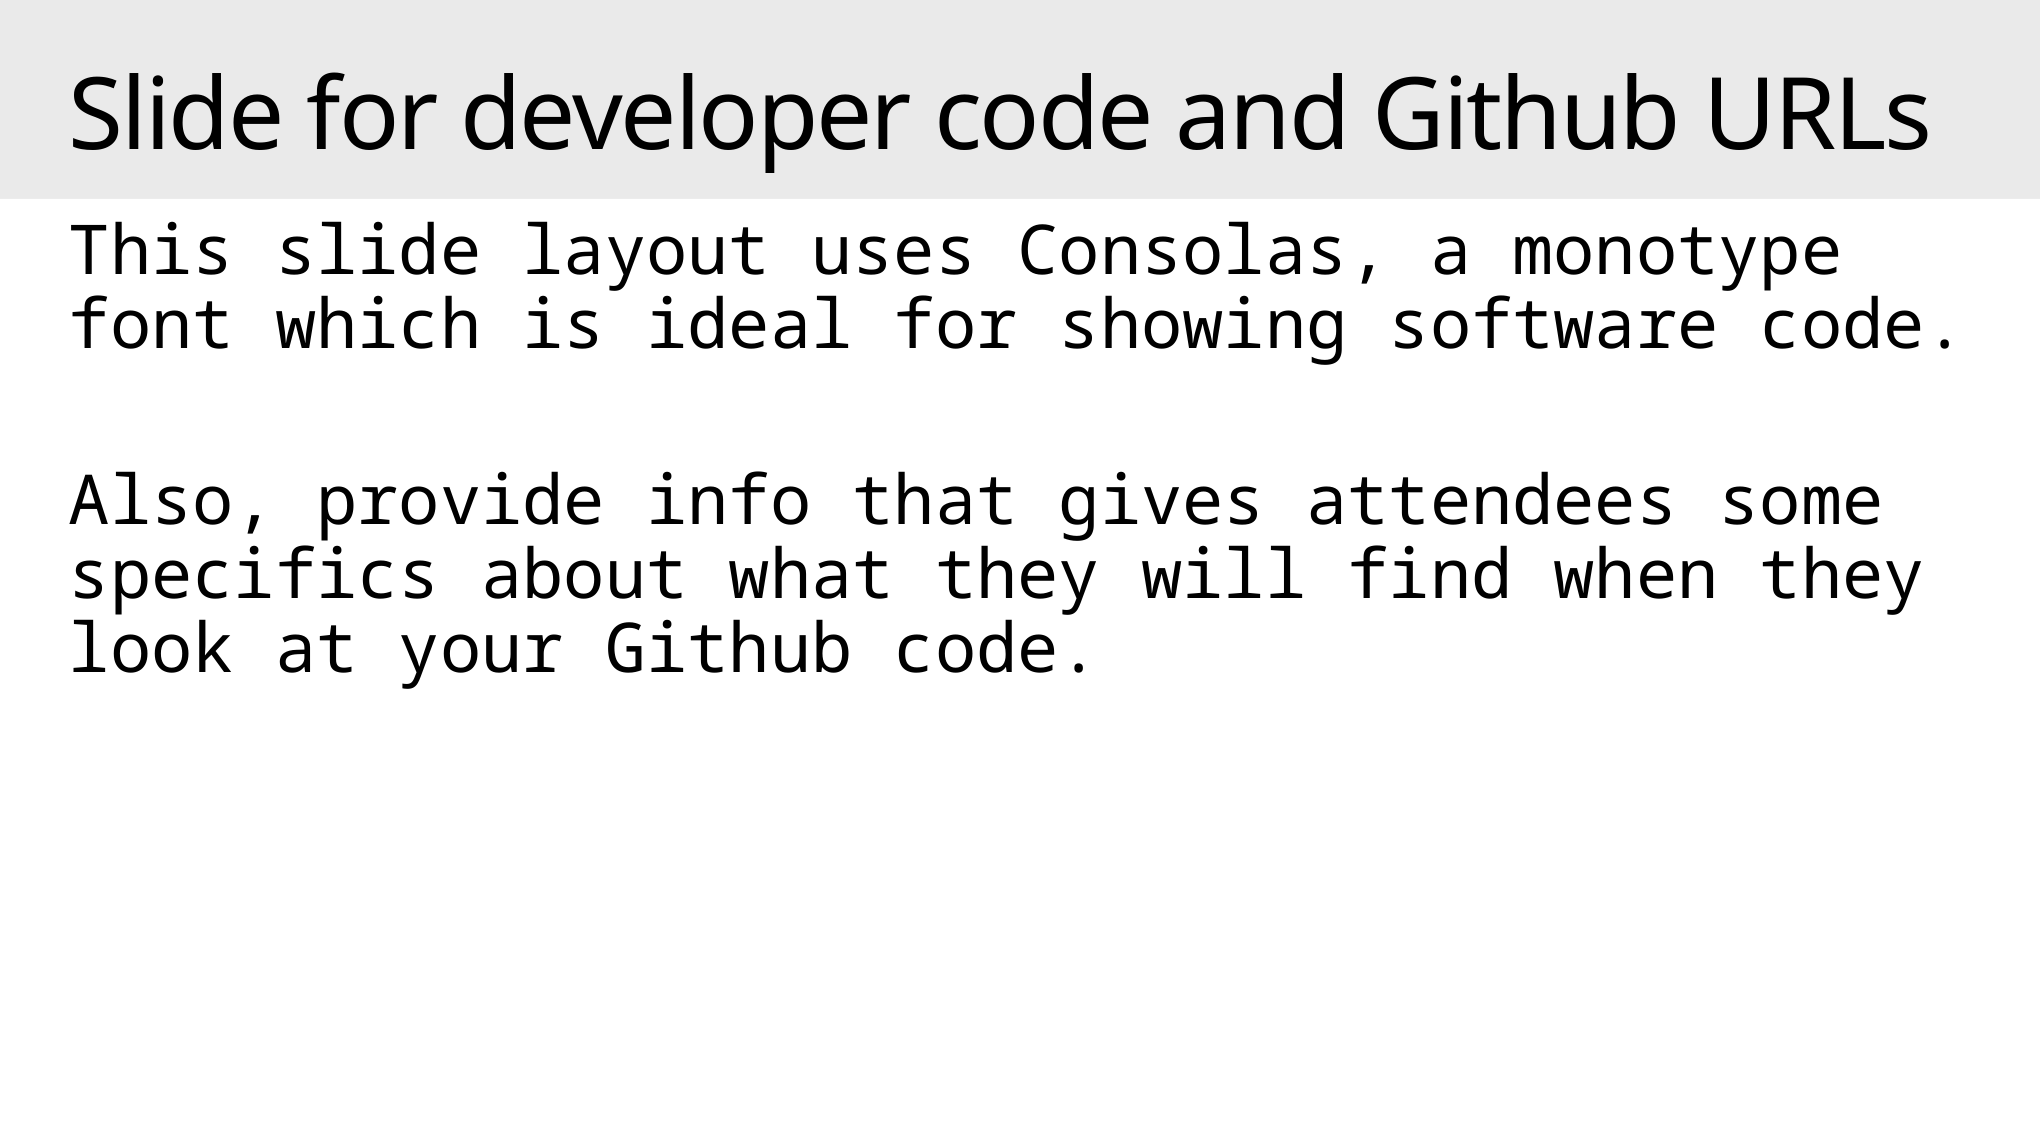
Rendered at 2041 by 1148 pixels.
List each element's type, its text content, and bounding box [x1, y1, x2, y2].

list This slide layout uses Consolas, a monotype font which is ideal for showing software code. Also, provide info that gives attendees some specifics about what they will find when they look at your Github code. [45, 200, 1996, 714]
title Slide for developer code and Github URLs [45, 48, 1996, 199]
